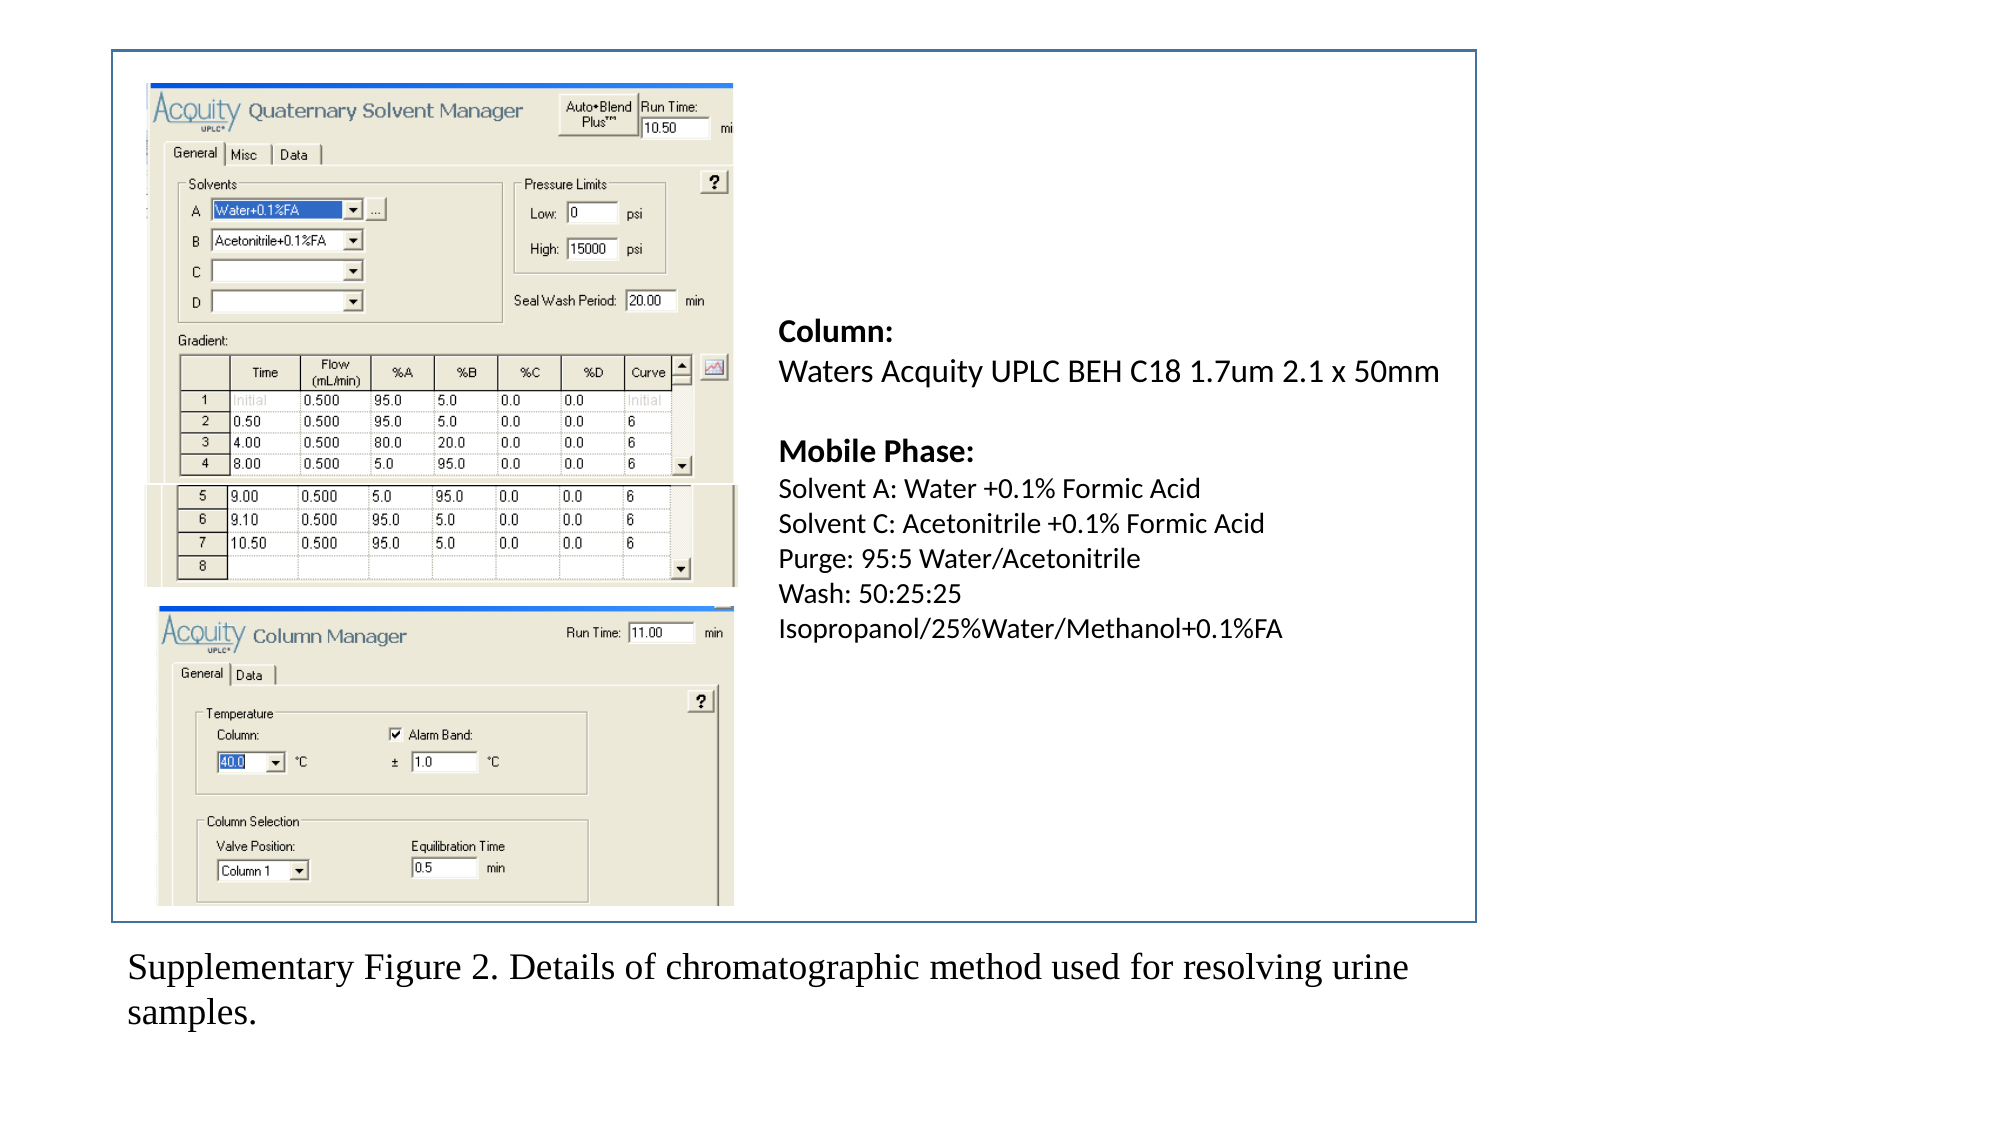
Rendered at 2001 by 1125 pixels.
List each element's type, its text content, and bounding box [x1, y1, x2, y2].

picture [156, 606, 735, 906]
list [146, 83, 734, 483]
text_box [111, 49, 1477, 923]
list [143, 485, 739, 587]
text_box Supplementary Figure 2. Details of chromatographic method used for resolving urine samples. [112, 934, 1477, 1040]
